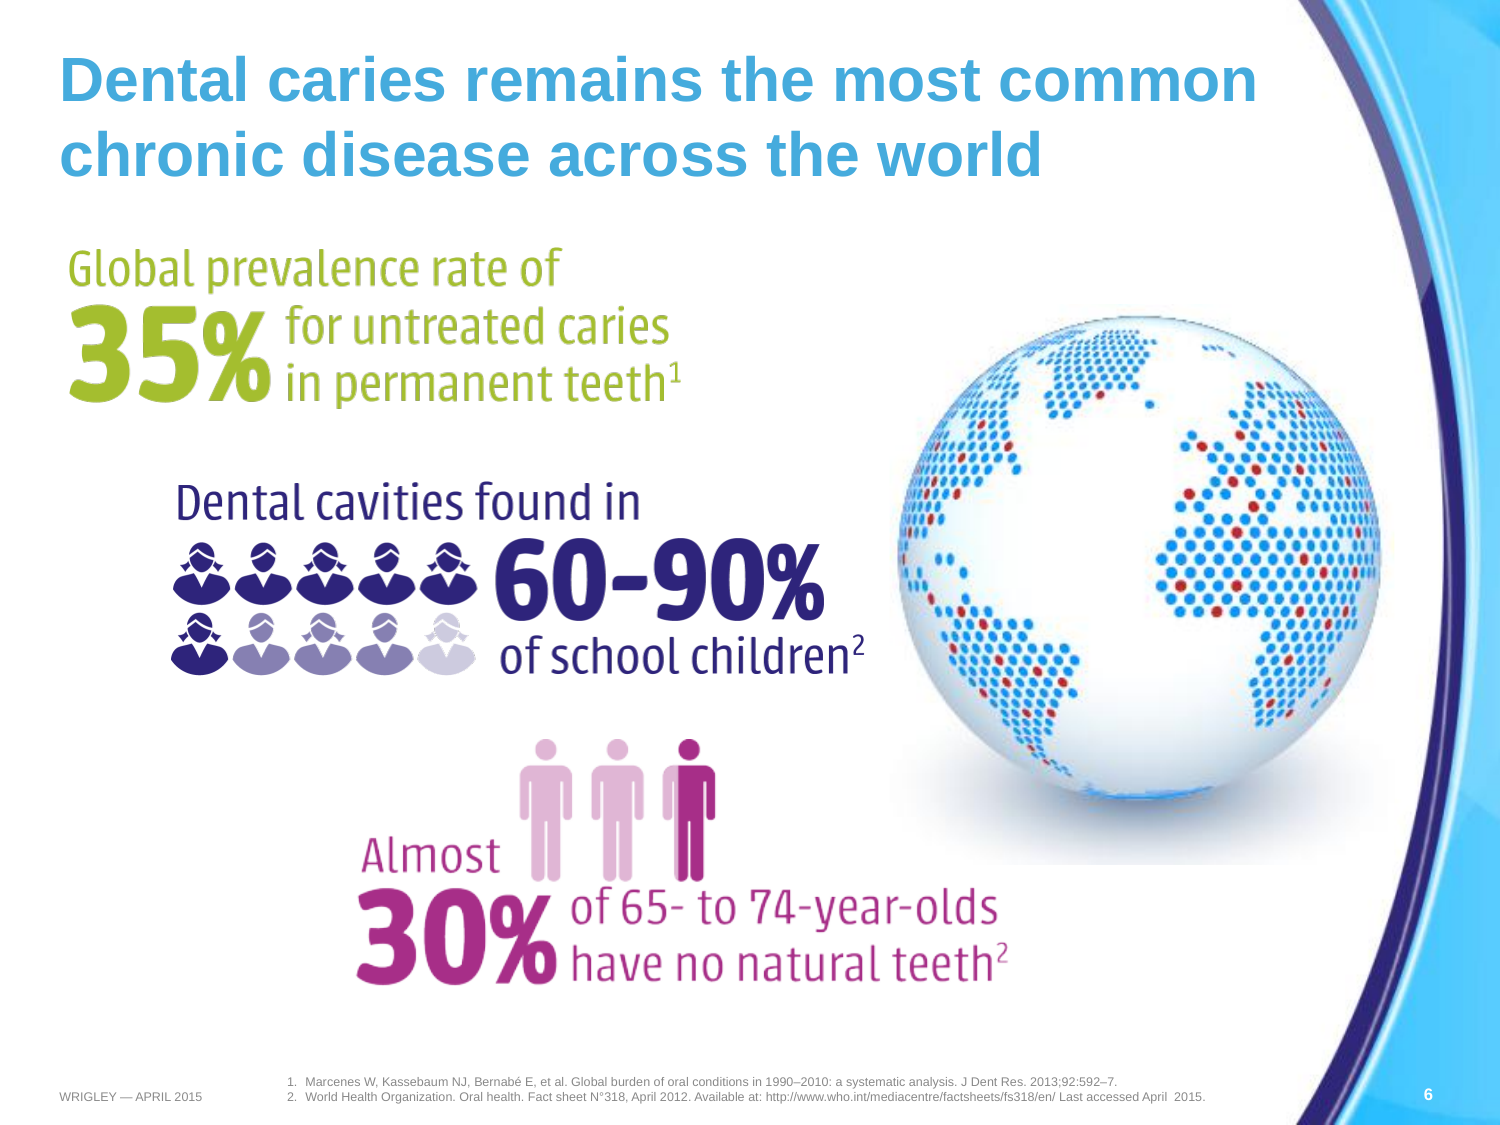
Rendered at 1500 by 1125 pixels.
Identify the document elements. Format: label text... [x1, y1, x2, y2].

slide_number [44, 1066, 395, 1125]
slide_number 6 [1098, 1063, 1449, 1124]
title Dental caries remains the most common chronic disease across the world [44, 2, 1395, 226]
text_box Marcenes W, Kassebaum NJ, Bernabé E, et al. Global burden of oral conditions in 1990–2010: a systematic analysis. J Dent Res. 2013;92:592–7. World Health Organization. Oral health. Fact sheet N°318, April 2012. Available at: http://www.who.int/mediacentre/factsheets/fs318/en/ Last accessed April 2015. [395, 1066, 1323, 1112]
picture [65, 0, 1500, 1125]
